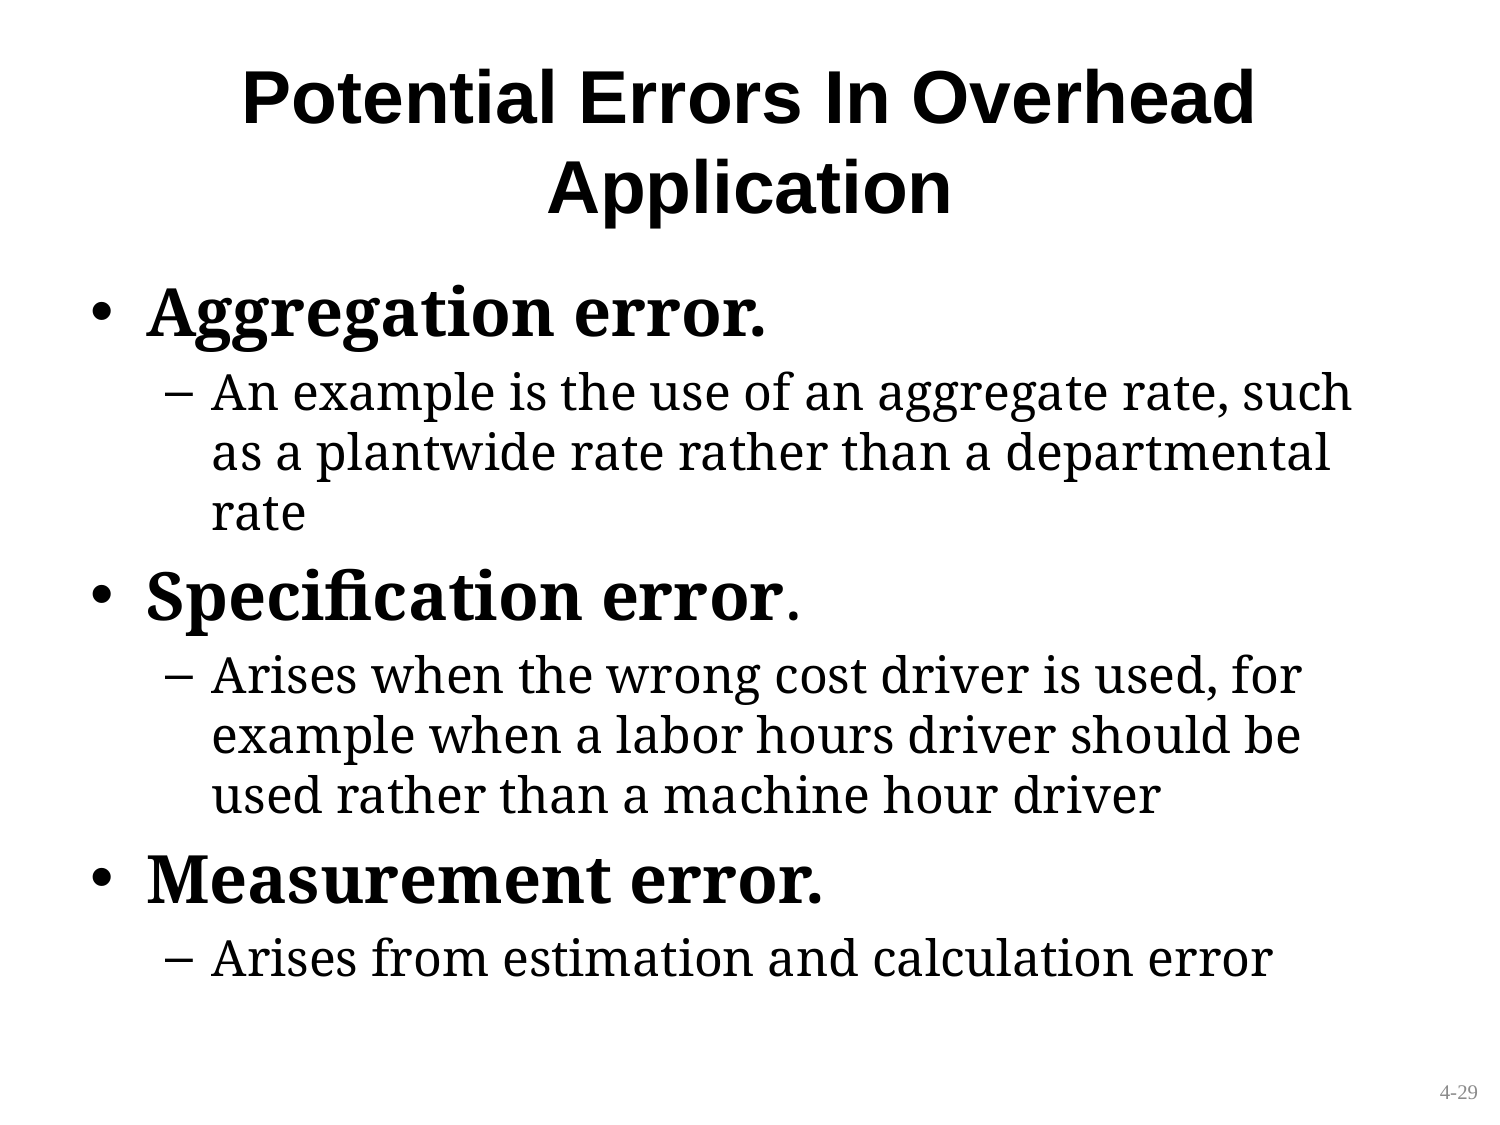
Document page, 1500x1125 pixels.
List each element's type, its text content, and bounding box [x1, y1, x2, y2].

slide_number 4-29 [1417, 1068, 1494, 1114]
title Potential Errors In Overhead Application [74, 44, 1426, 233]
list Aggregation error. An example is the use of an aggregate rate, such as a plantwide rate rather than a departmental rate Specification error. Arises when the wrong cost driver is used, for example when a labor hours driver should be used rather than a machine hour driver Measurement error. Arises from estimation and calculation error [74, 262, 1426, 1006]
